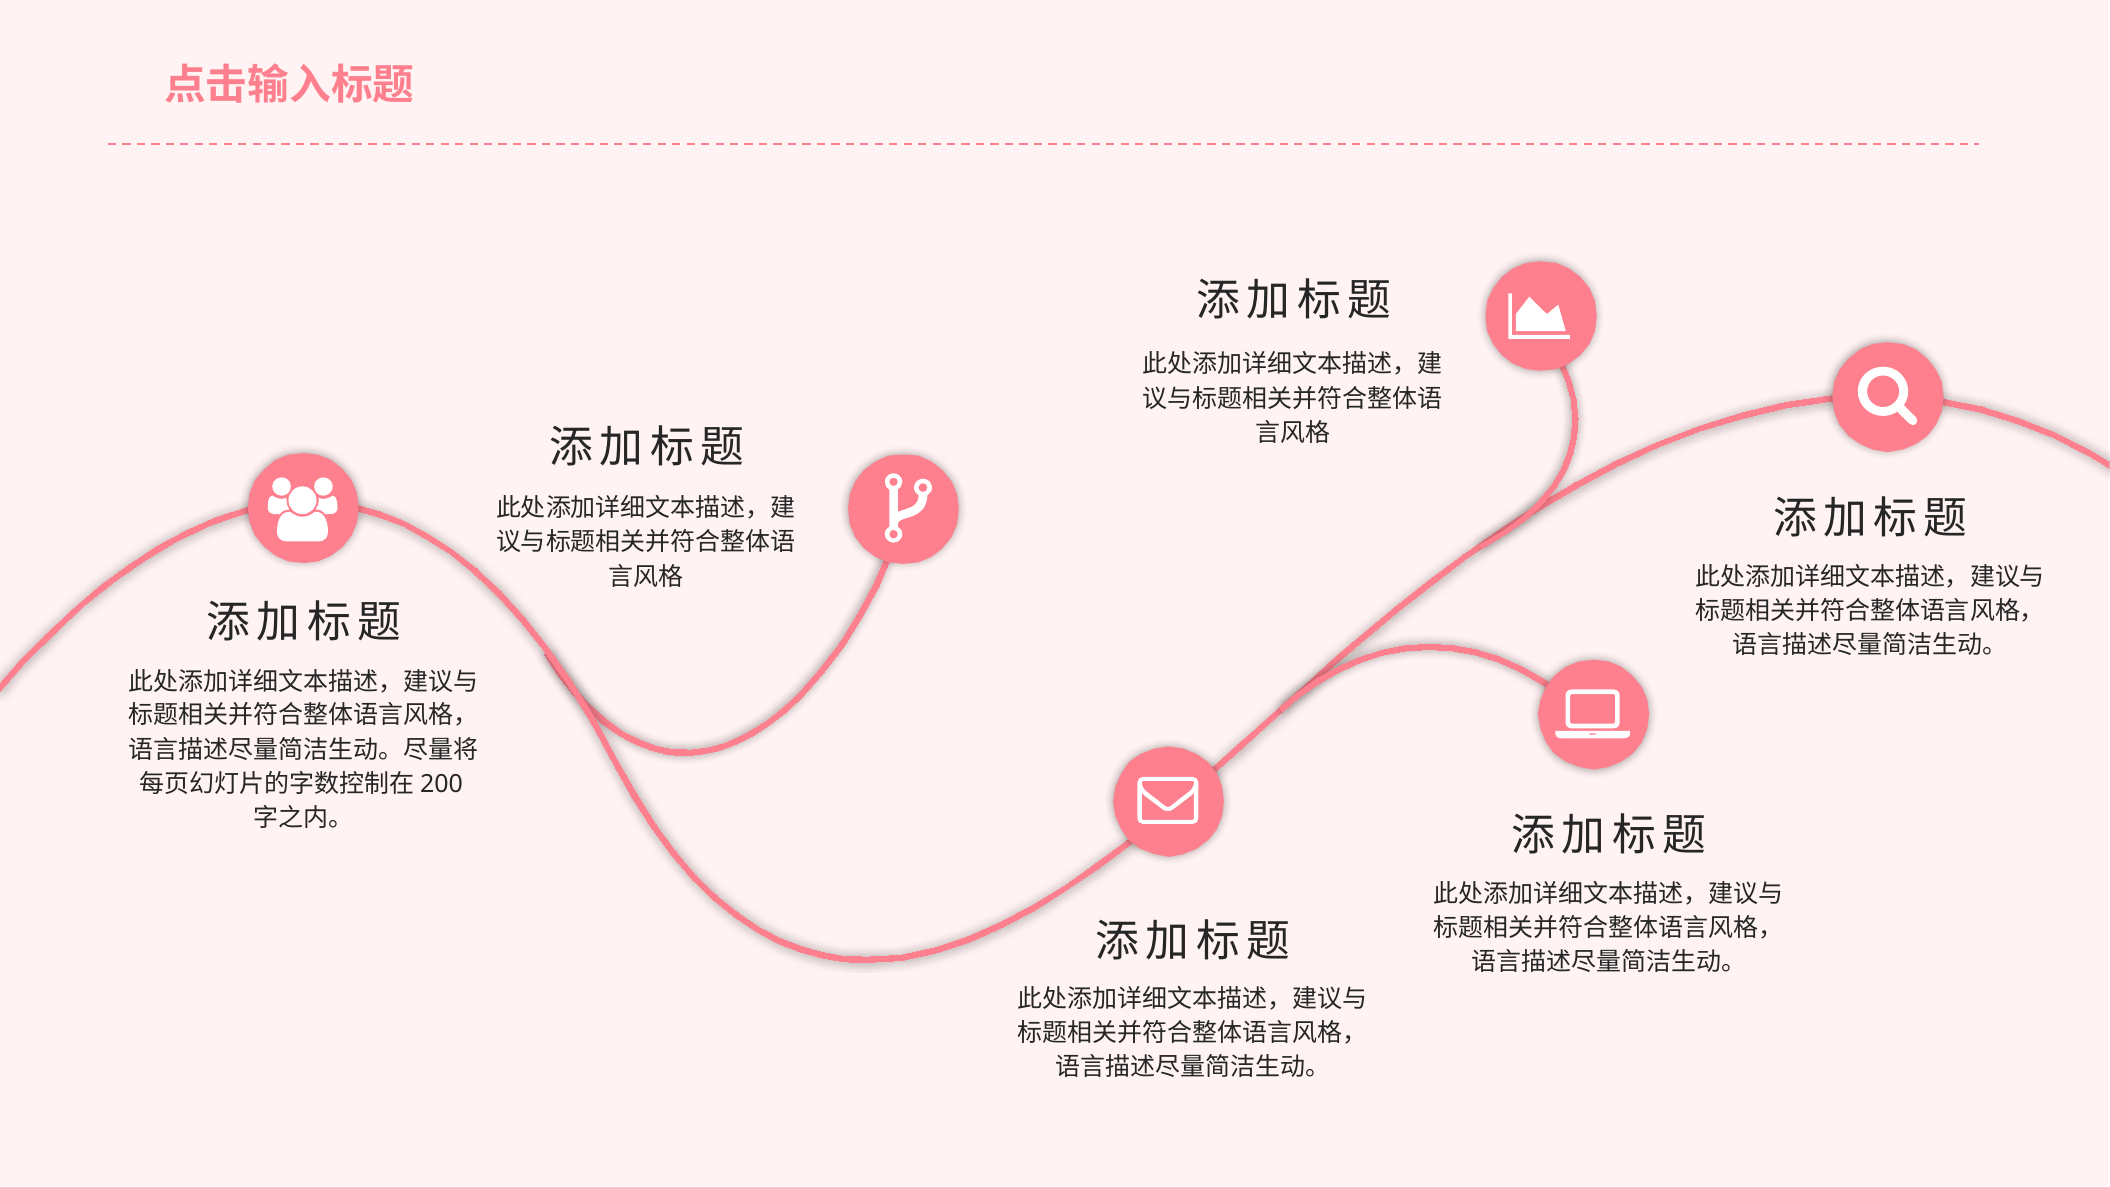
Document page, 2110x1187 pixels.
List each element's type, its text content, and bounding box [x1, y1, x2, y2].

text_box 点击输入标题 [148, 49, 431, 116]
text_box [0, 262, 2110, 1115]
